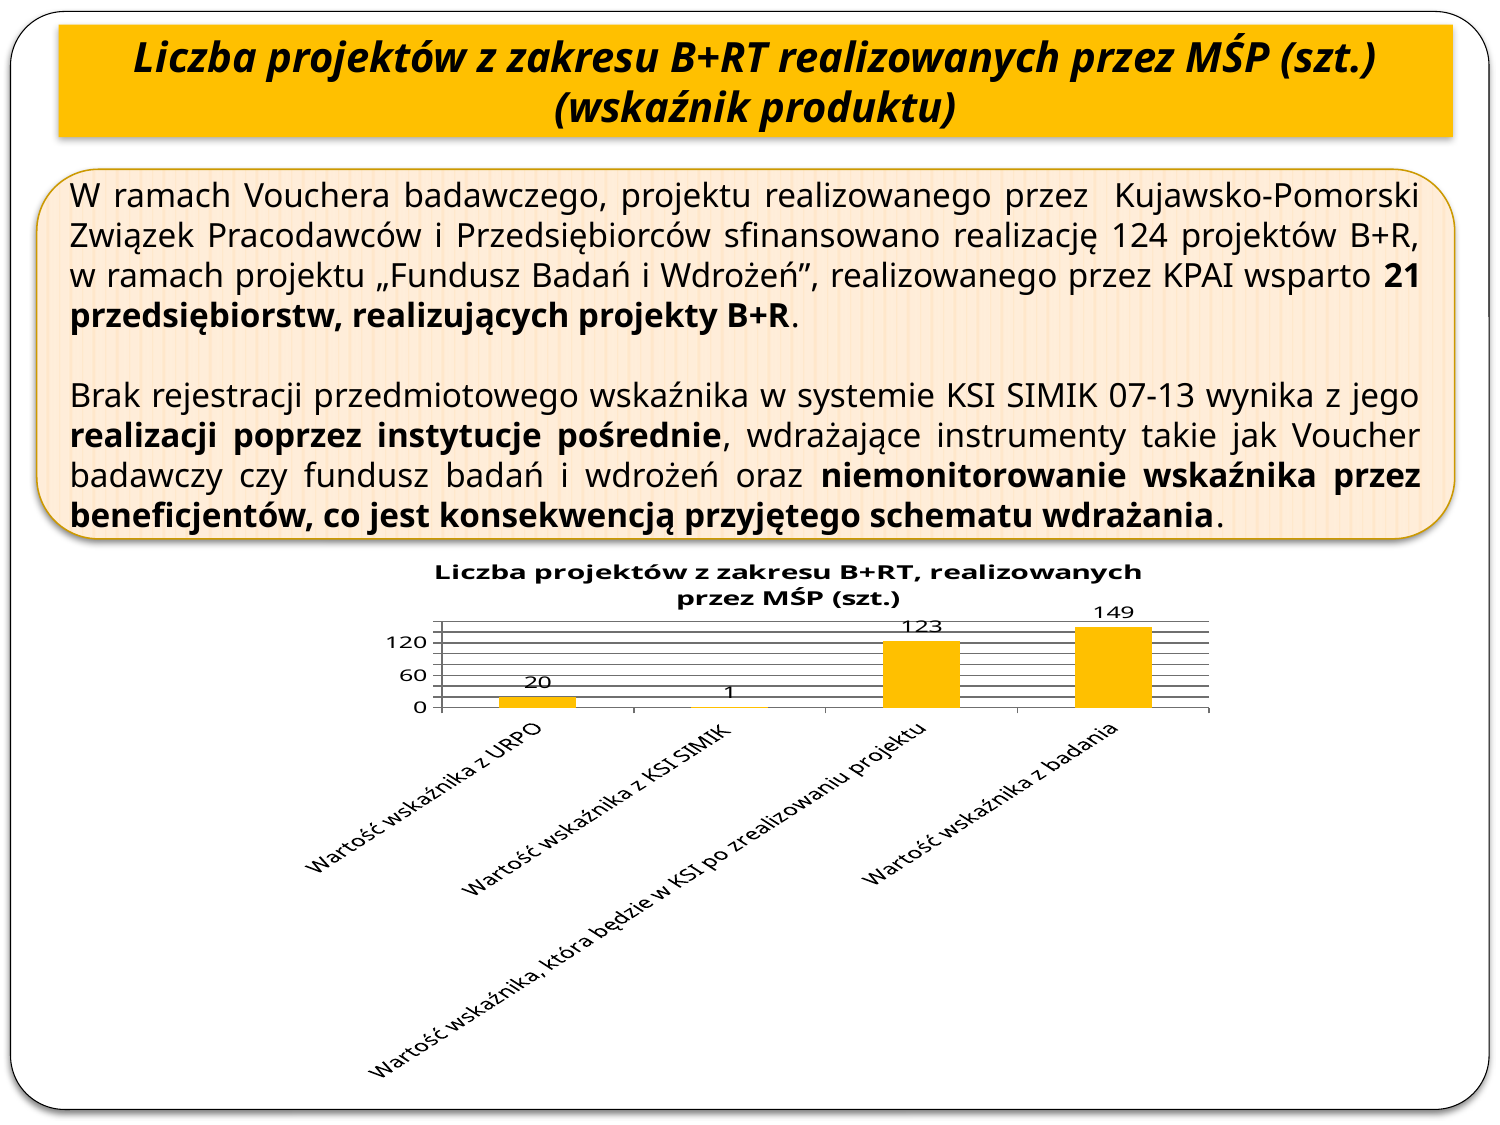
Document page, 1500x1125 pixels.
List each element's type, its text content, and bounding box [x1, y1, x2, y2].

text_box Liczba projektów z zakresu B+RT realizowanych przez MŚP (szt.) (wskaźnik produktu) [58, 24, 1453, 138]
chart [271, 538, 1229, 1084]
text_box [374, 282, 1125, 342]
text_box W ramach Vouchera badawczego, projektu realizowanego przez Kujawsko-Pomorski Związek Pracodawców i Przedsiębiorców sfinansowano realizację 124 projektów B+R, w ramach projektu „Fundusz Badań i Wdrożeń”, realizowanego przez KPAI wsparto 21 przedsiębiorstw, realizujących projekty B+R. Brak rejestracji przedmiotowego wskaźnika w systemie KSI SIMIK 07-13 wynika z jego realizacji poprzez instytucje pośrednie, wdrażające instrumenty takie jak Voucher badawczy czy fundusz badań i wdrożeń oraz niemonitorowanie wskaźnika przez beneficjentów, co jest konsekwencją przyjętego schematu wdrażania. [35, 168, 1456, 540]
